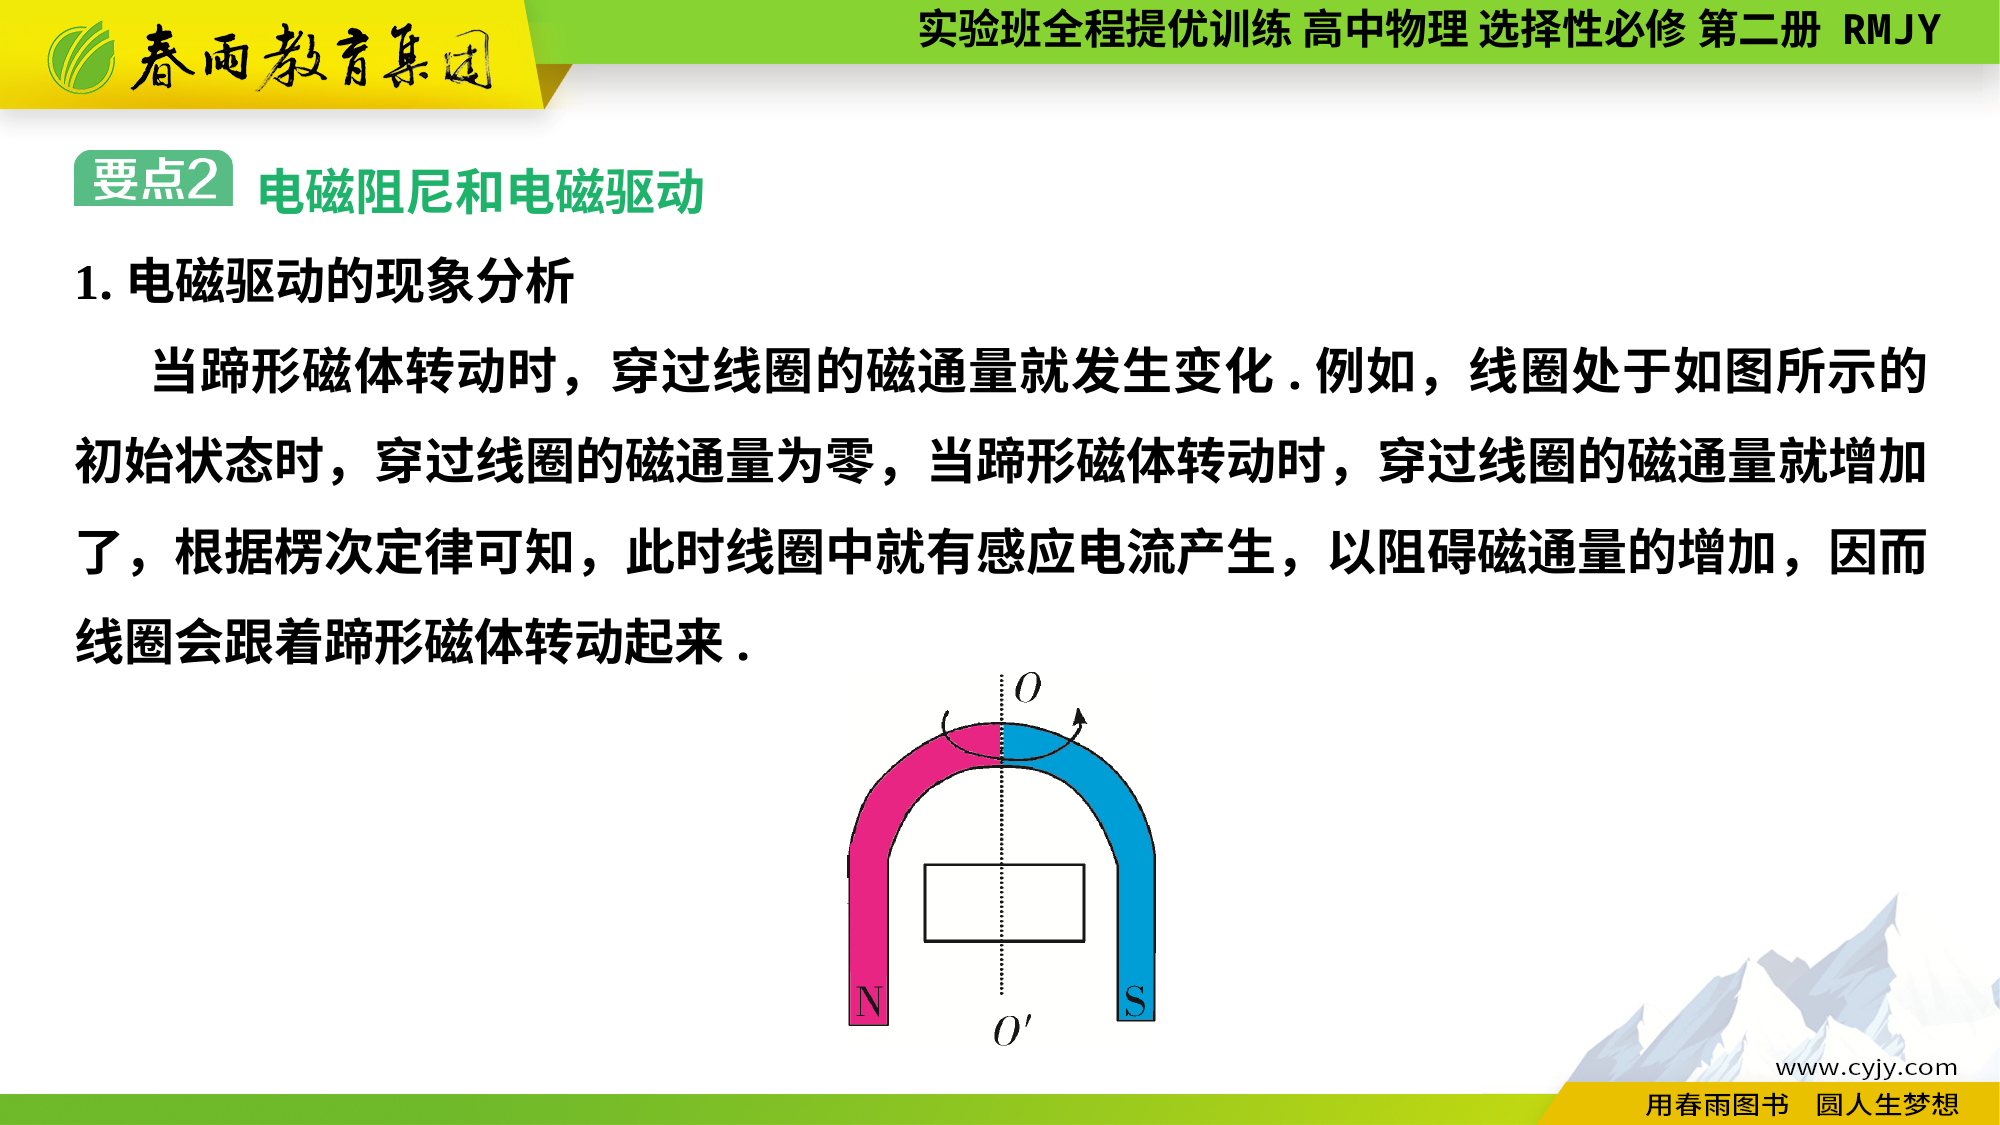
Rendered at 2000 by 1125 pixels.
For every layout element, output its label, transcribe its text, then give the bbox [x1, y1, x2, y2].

list 电磁阻尼和电磁驱动 1.电磁驱动的现象分析 当蹄形磁体转动时，穿过线圈的磁通量就发生变化.例如，线圈处于如图所示的初始状态时，穿过线圈的磁通量为零，当蹄形磁体转动时，穿过线圈的磁通量就增加了，根据楞次定律可知，此时线圈中就有感应电流产生，以阻碍磁通量的增加，因而线圈会跟着蹄形磁体转动起来. [59, 122, 1944, 683]
picture [0, 0, 2000, 1125]
